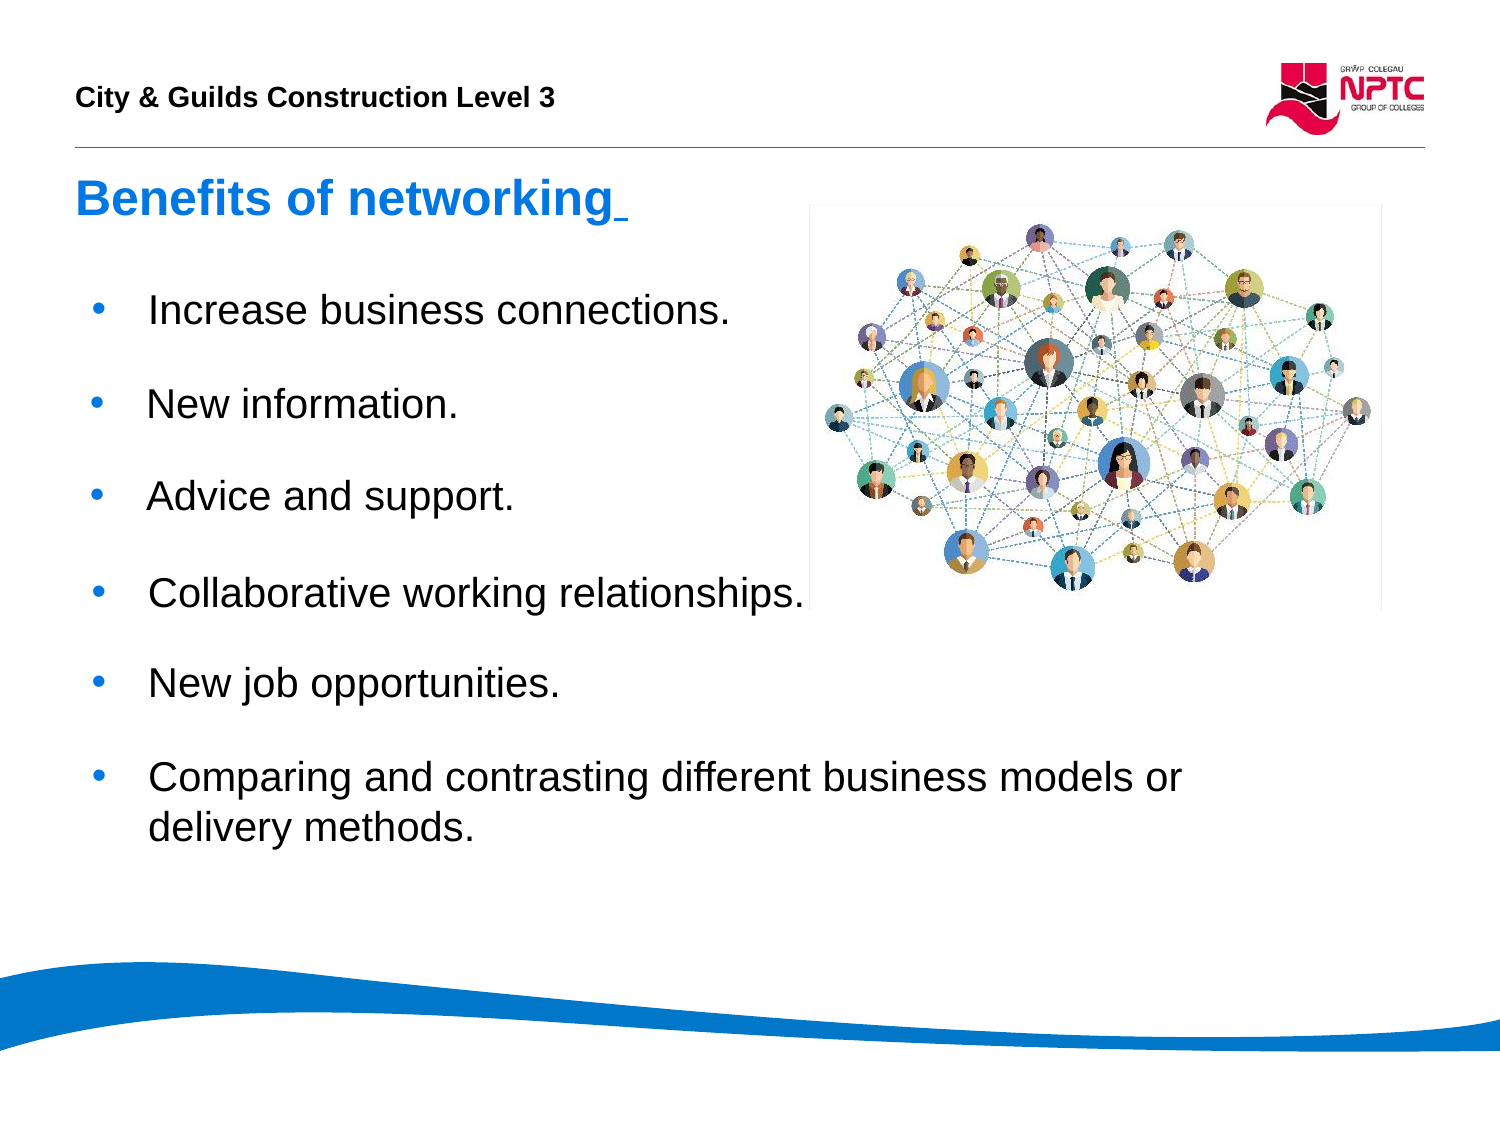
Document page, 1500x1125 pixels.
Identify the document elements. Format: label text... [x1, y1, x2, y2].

picture [809, 203, 1383, 610]
text_box Advice and support. [74, 461, 804, 527]
text_box Collaborative working relationships. [76, 558, 1471, 624]
text_box Increase business connections. [76, 275, 804, 341]
text_box Comparing and contrasting different business models or delivery methods. [77, 742, 1339, 858]
text_box New information. [75, 369, 804, 435]
picture [1266, 63, 1424, 135]
text_box New job opportunities. [76, 648, 869, 714]
title Benefits of networking [74, 165, 1426, 229]
